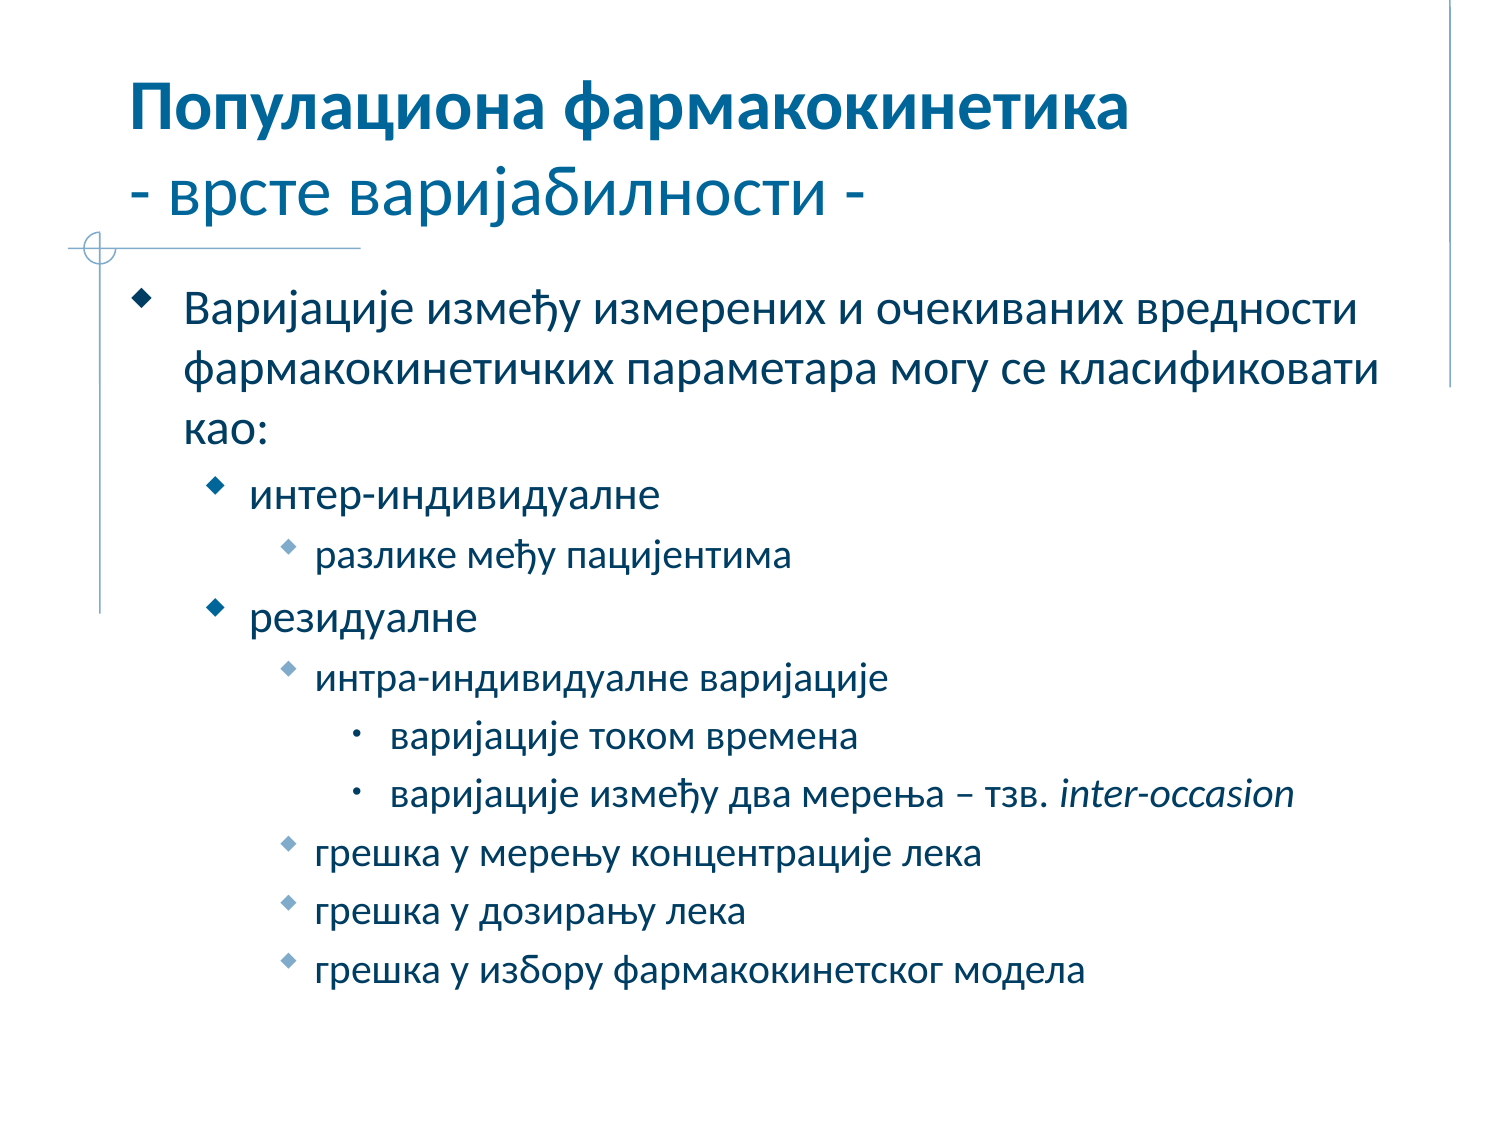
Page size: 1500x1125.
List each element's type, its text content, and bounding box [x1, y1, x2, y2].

list Варијације између измерених и очекиваних вредности фармакокинетичких параметара могу се класификовати као: интер-индивидуалне разлике међу пацијентима резидуалне интра-индивидуалне варијације варијације током времена варијације између два мерења – тзв. inter-occasion грешка у мерењу концентрације лека грешка у дозирању лека грешка у избору фармакокинетског модела [111, 266, 1436, 1024]
title Популациона фармакокинетика - врсте варијабилности - [113, 49, 1436, 238]
